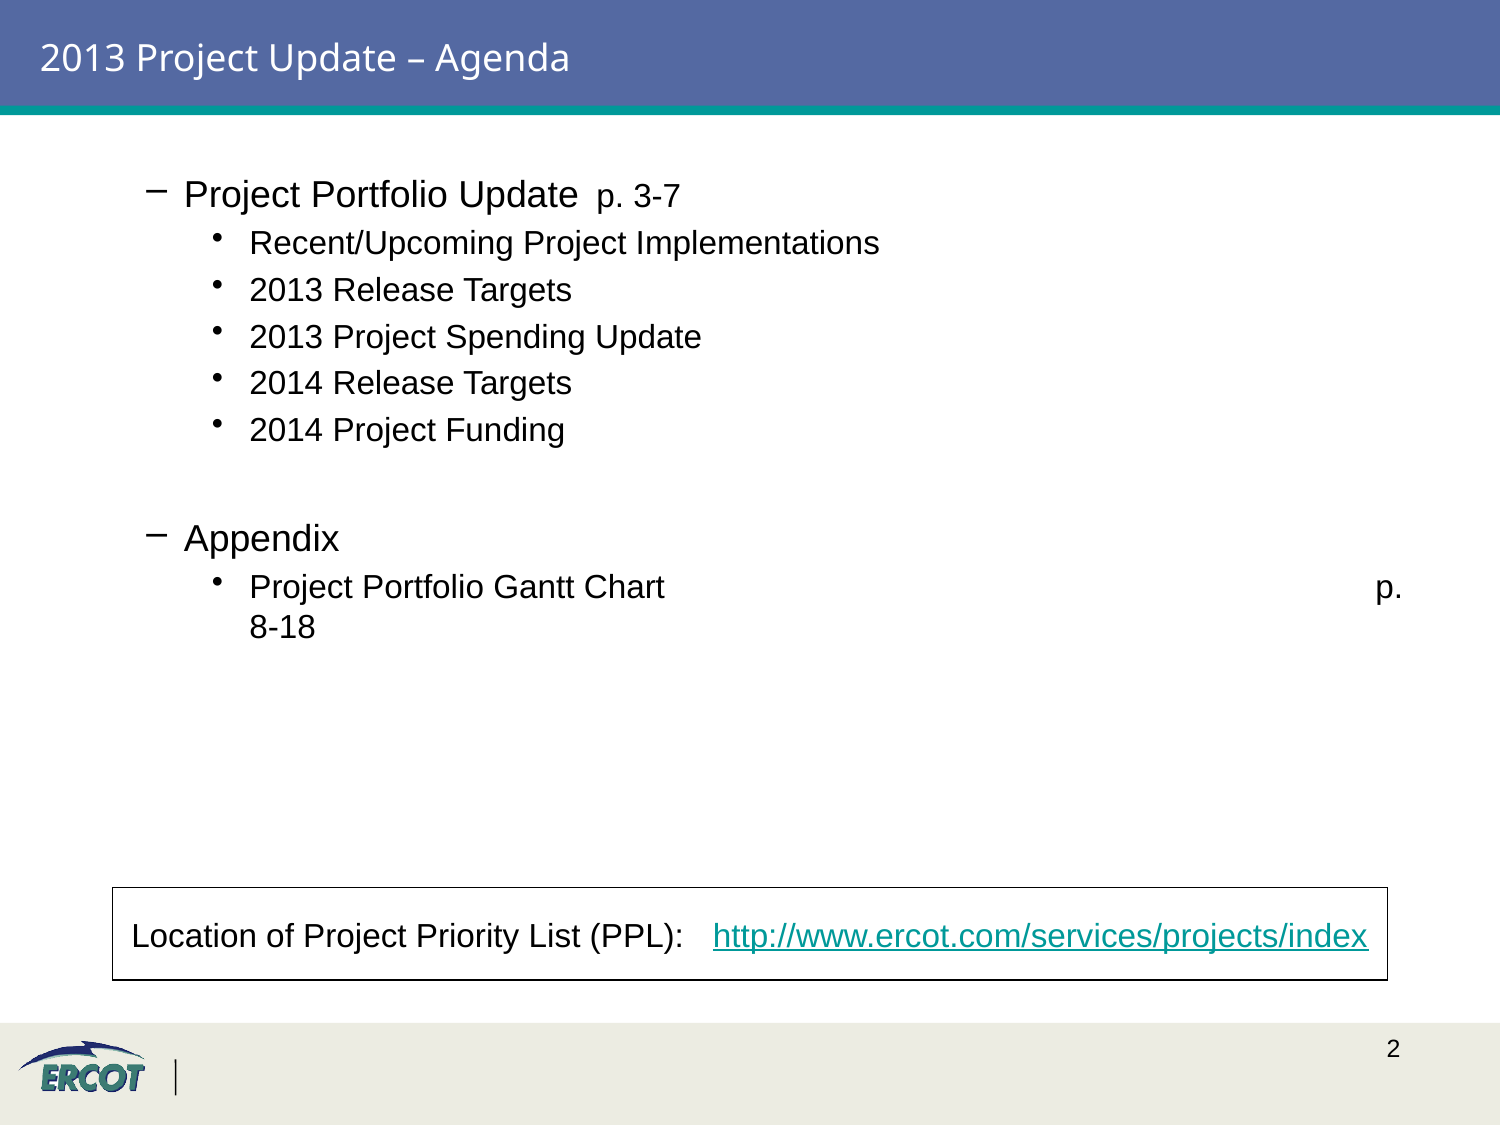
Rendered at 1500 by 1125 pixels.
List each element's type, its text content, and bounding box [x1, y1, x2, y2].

picture [10, 1031, 151, 1111]
list Project Portfolio Update p. 3-7 Recent/Upcoming Project Implementations 2013 Release Targets 2013 Project Spending Update 2014 Release Targets 2014 Project Funding Appendix Project Portfolio Gantt Chart p. 8-18 [75, 162, 1438, 863]
title 2013 Project Update – Agenda [24, 0, 1013, 113]
text_box Location of Project Priority List (PPL): http://www.ercot.com/services/projects/index [112, 887, 1388, 980]
